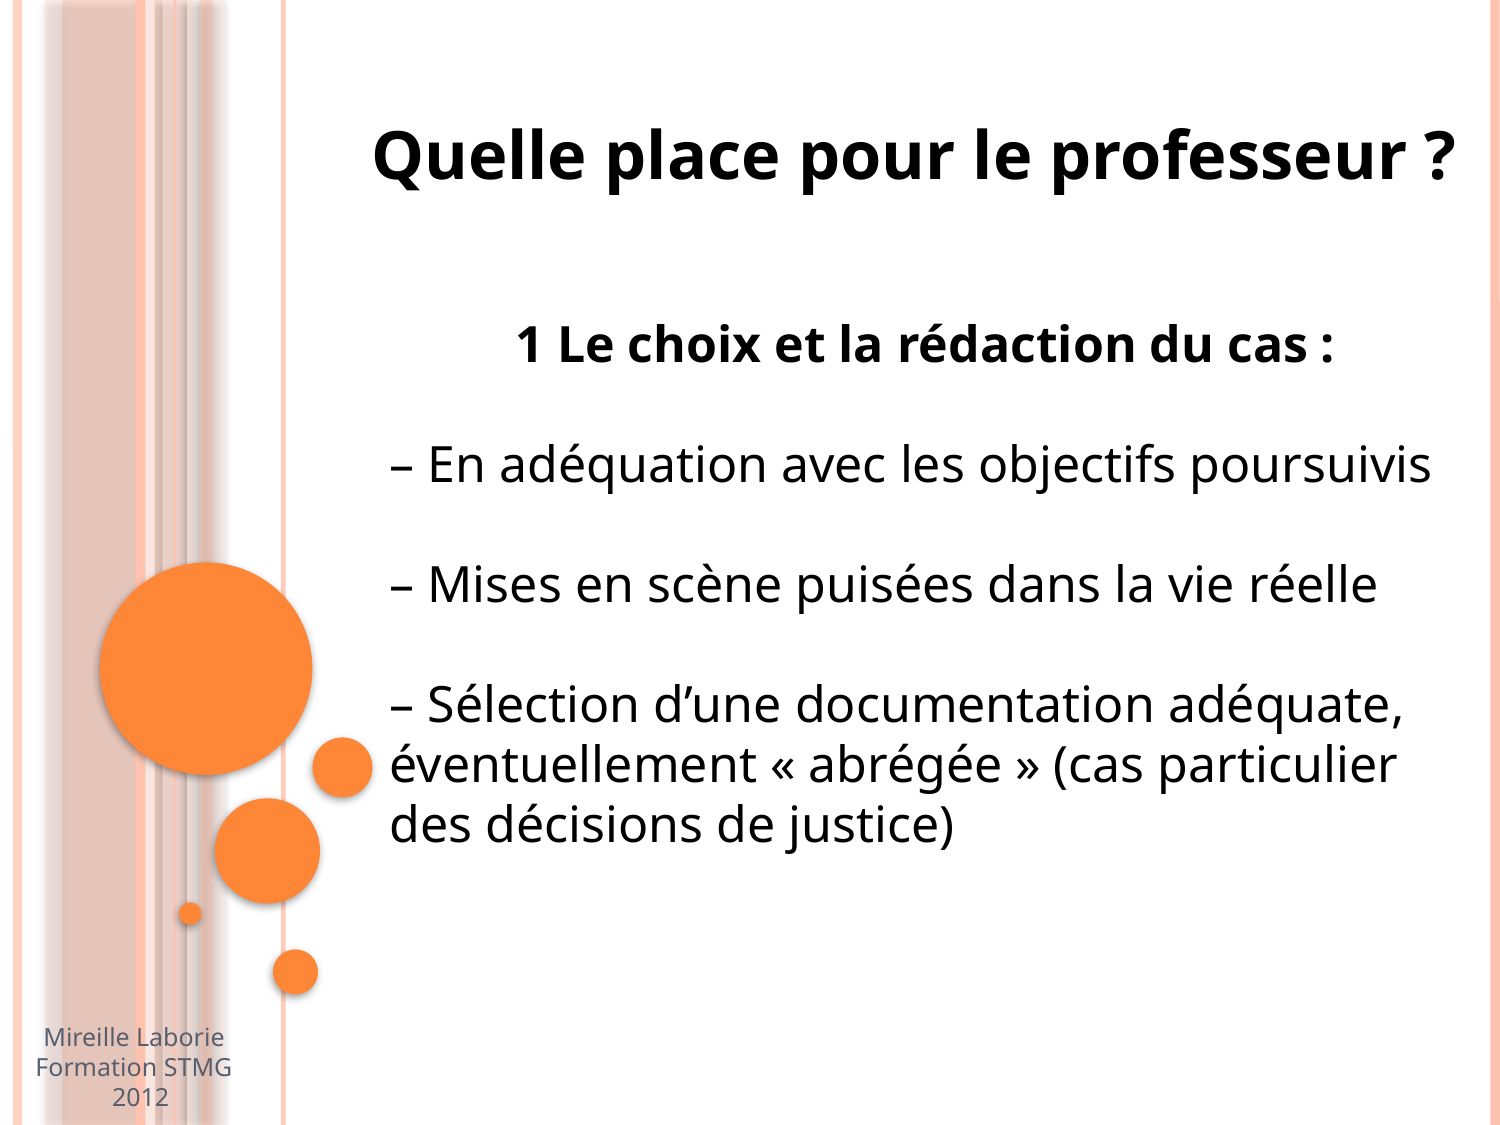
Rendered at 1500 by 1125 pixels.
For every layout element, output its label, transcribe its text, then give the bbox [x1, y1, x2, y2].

text_box Quelle place pour le professeur ? [328, 105, 1500, 500]
footer Mireille Laborie Formation STMG 2012 [0, 1007, 282, 1125]
text_box 1 Le choix et la rédaction du cas : – En adéquation avec les objectifs poursuivis – Mises en scène puisées dans la vie réelle – Sélection d’une documentation adéquate, éventuellement « abrégée » (cas particulier des décisions de justice) [375, 304, 1477, 860]
